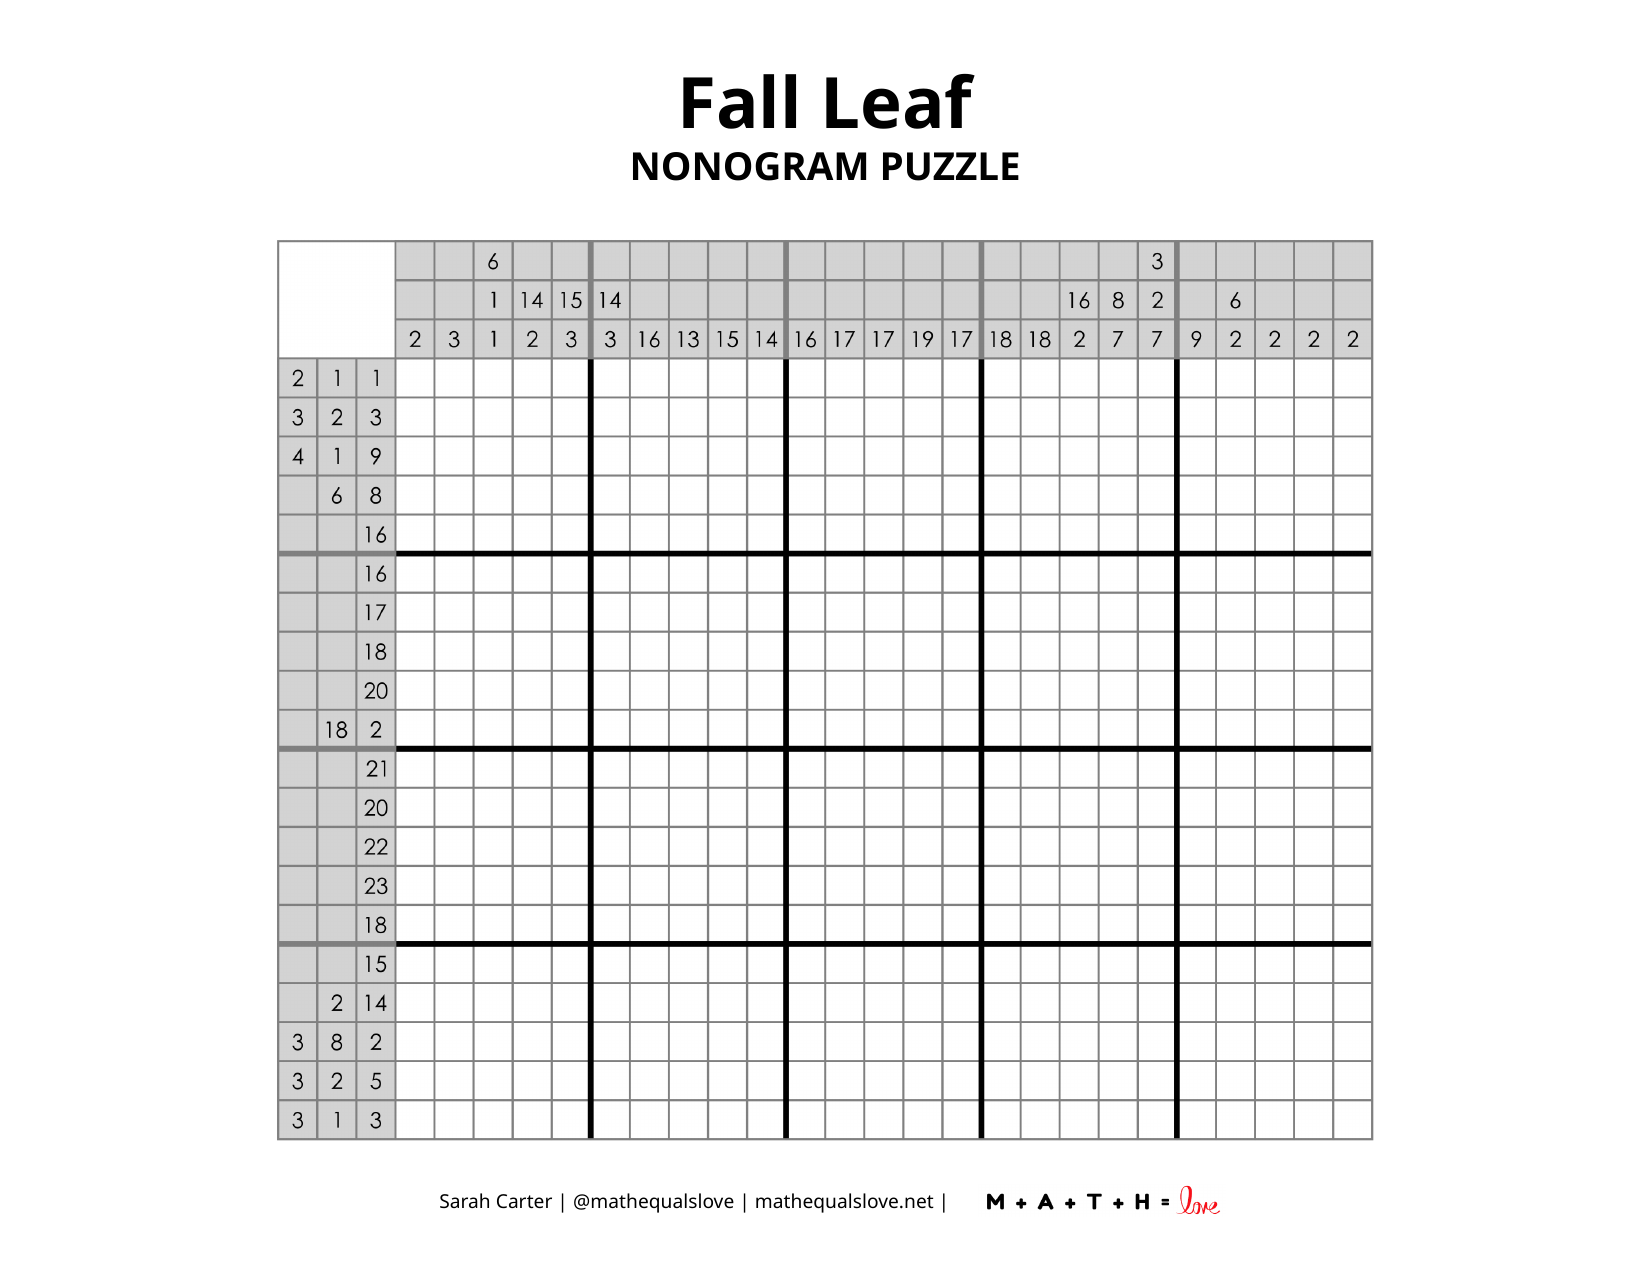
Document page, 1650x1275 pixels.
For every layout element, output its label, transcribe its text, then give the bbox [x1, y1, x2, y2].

picture [276, 238, 1374, 1142]
picture [978, 1183, 1226, 1218]
text_box Sarah Carter | @mathequalslove | mathequalslove.net | [424, 1182, 1259, 1220]
text_box Fall Leaf [408, 57, 1242, 143]
text_box NONOGRAM PUZZLE [578, 134, 1072, 196]
